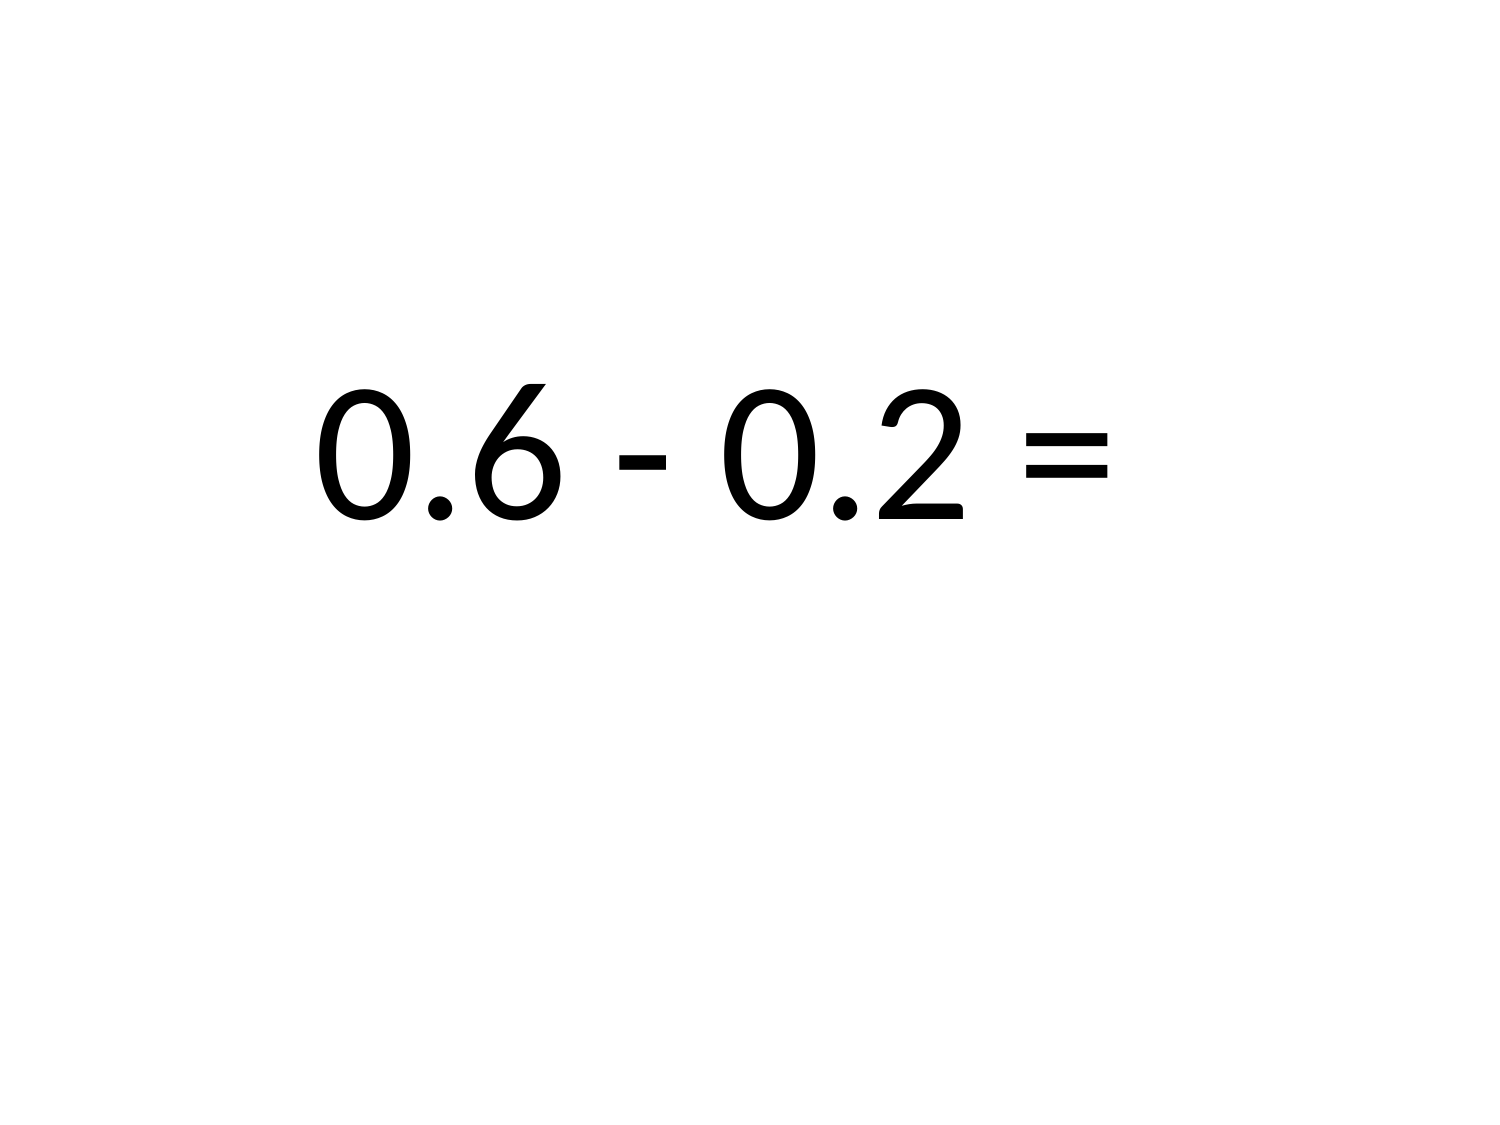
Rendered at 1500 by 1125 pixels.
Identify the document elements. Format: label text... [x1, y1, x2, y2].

text_box 0.6 - 0.2 = [300, 312, 1225, 568]
